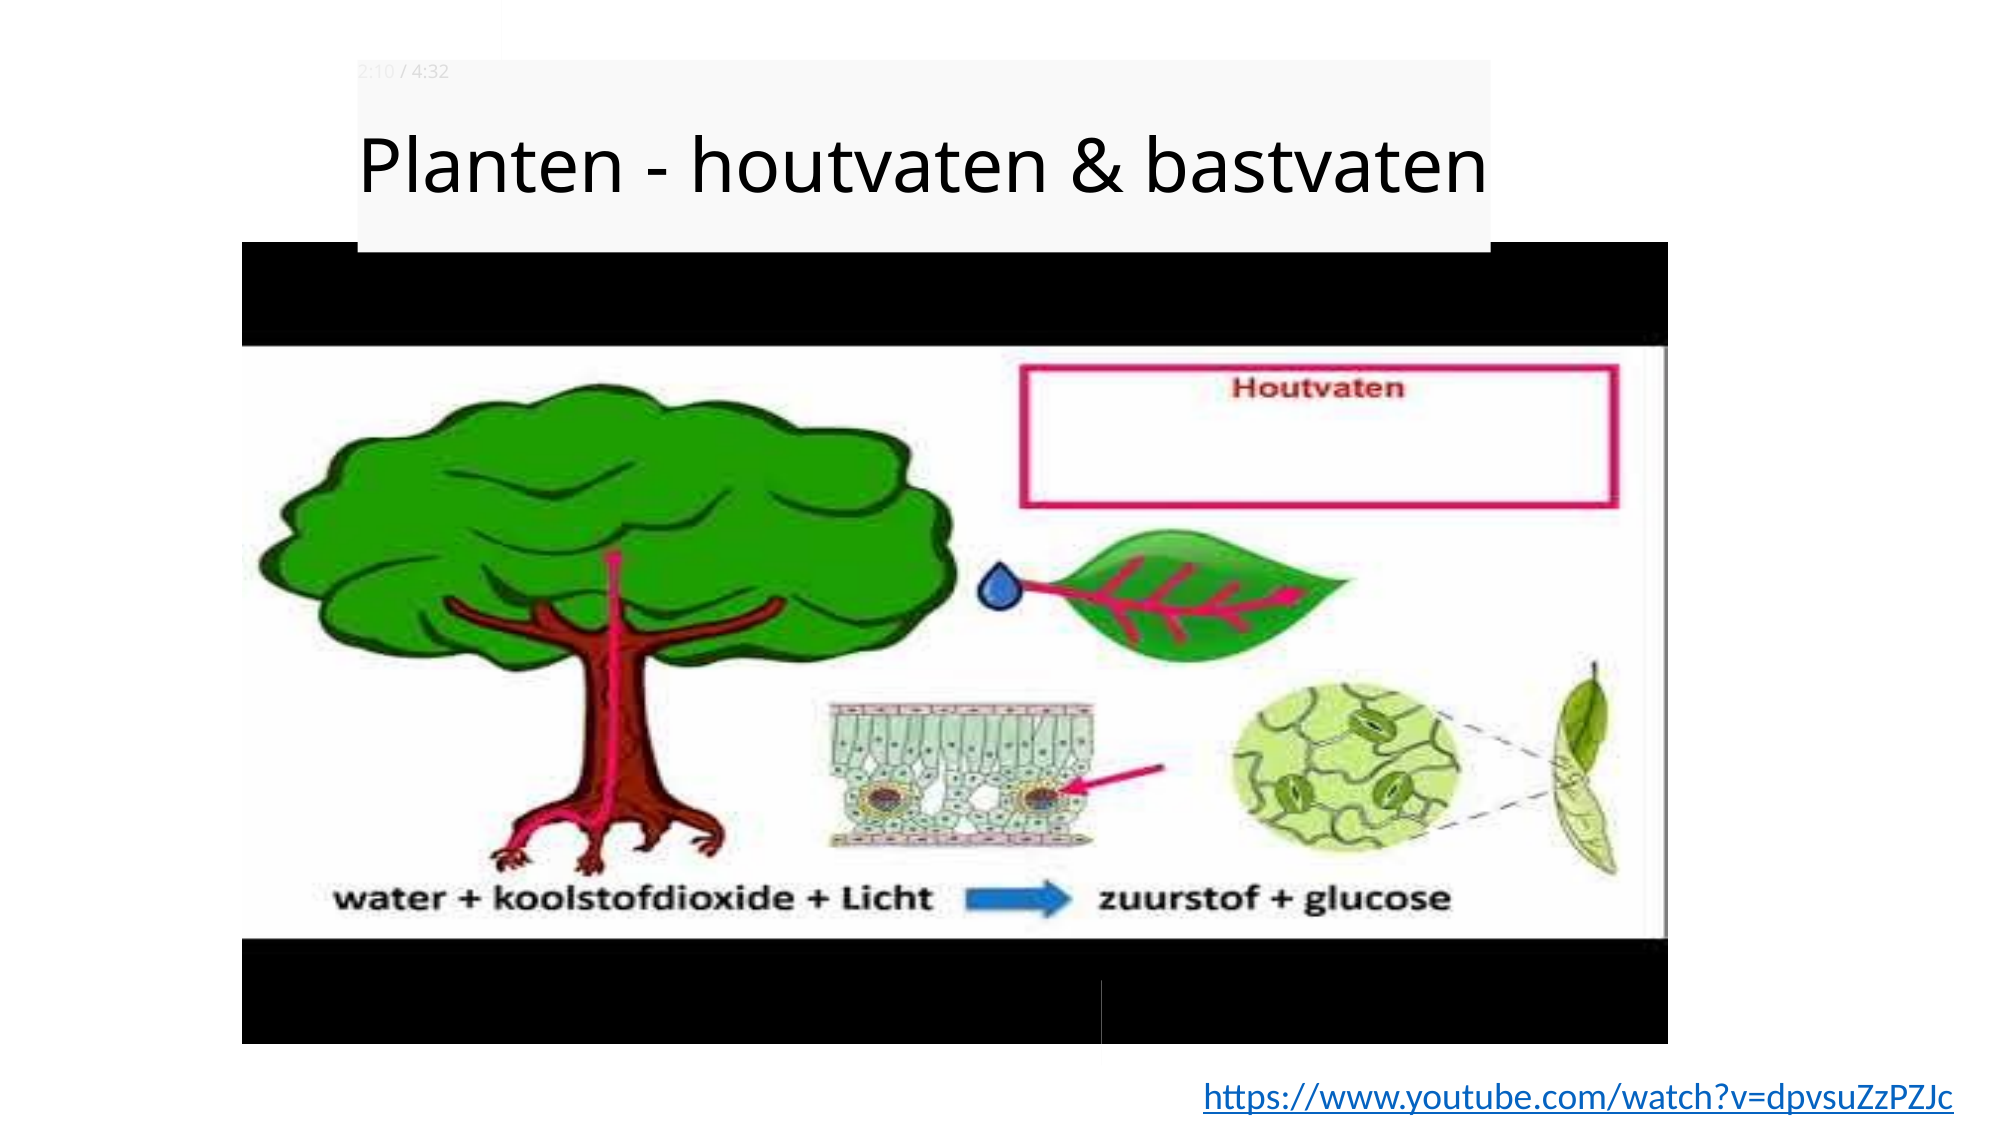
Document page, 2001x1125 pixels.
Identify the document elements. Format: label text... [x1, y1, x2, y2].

text_box 2:10 / 4:32 Planten - houtvaten & bastvaten [357, 59, 1491, 241]
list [241, 241, 1668, 1045]
text_box https://www.youtube.com/watch?v=dpvsuZzPZJc [1188, 1064, 1969, 1125]
